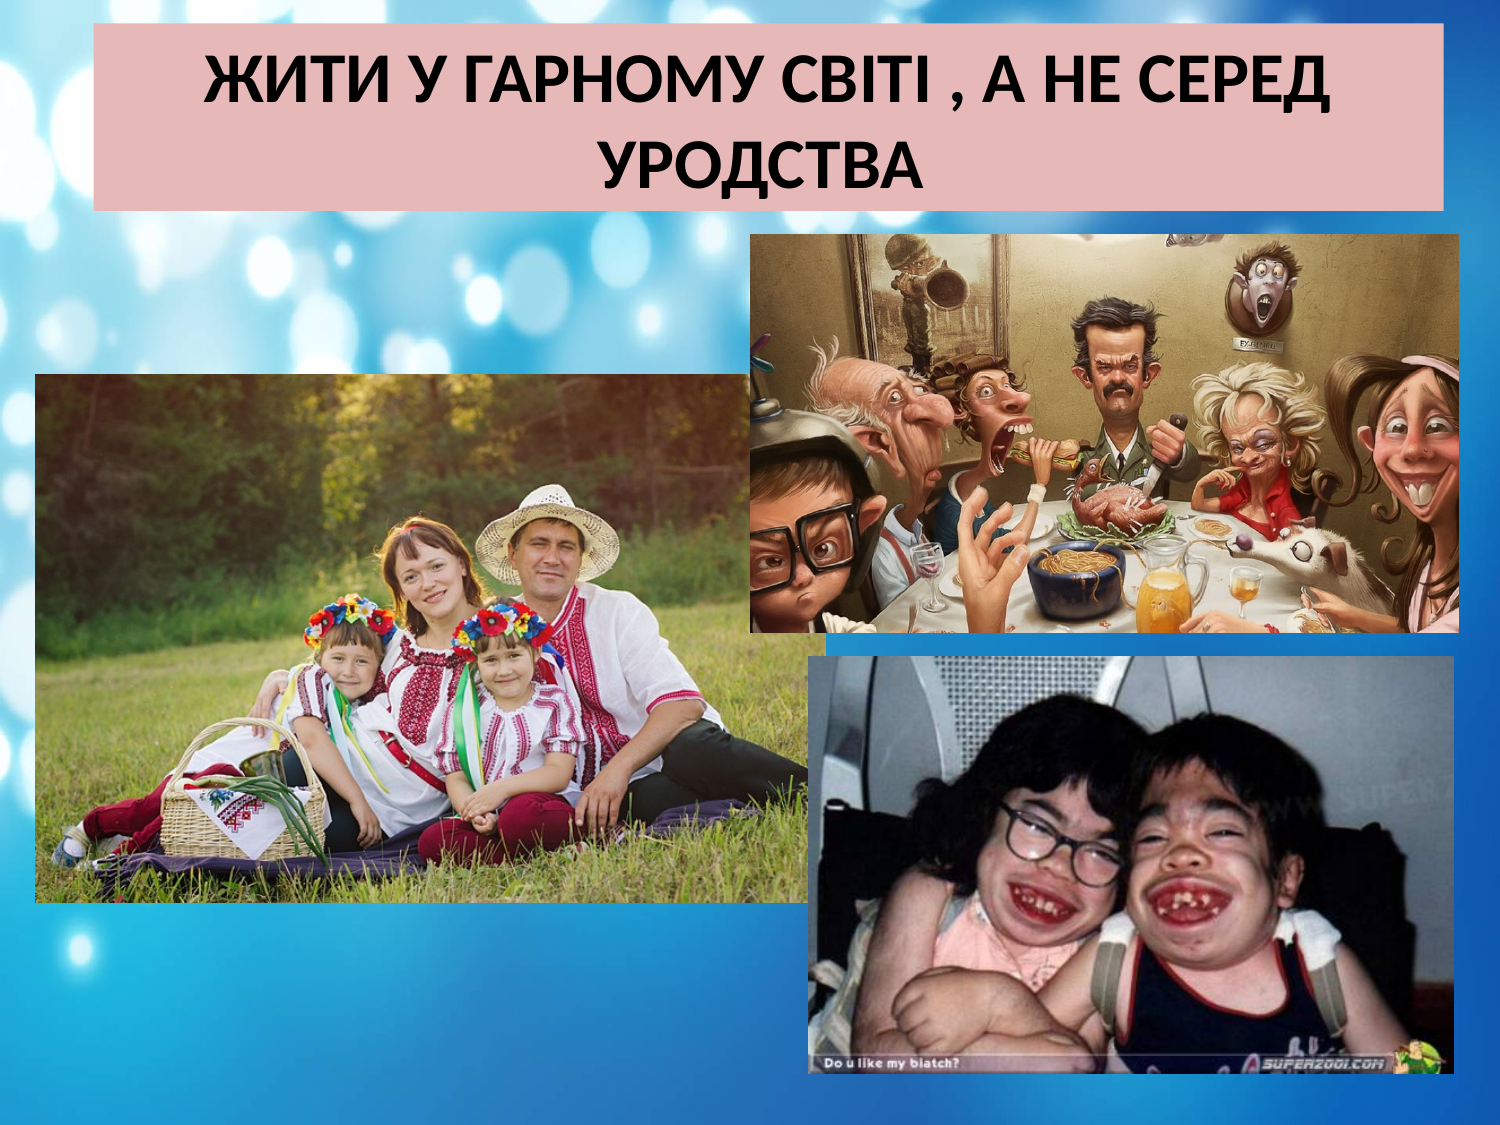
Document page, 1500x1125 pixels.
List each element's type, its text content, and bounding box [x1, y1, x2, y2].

title ЖИТИ У ГАРНОМУ СВІТІ , А НЕ СЕРЕД УРОДСТВА [93, 23, 1444, 211]
picture [0, 0, 1500, 1125]
